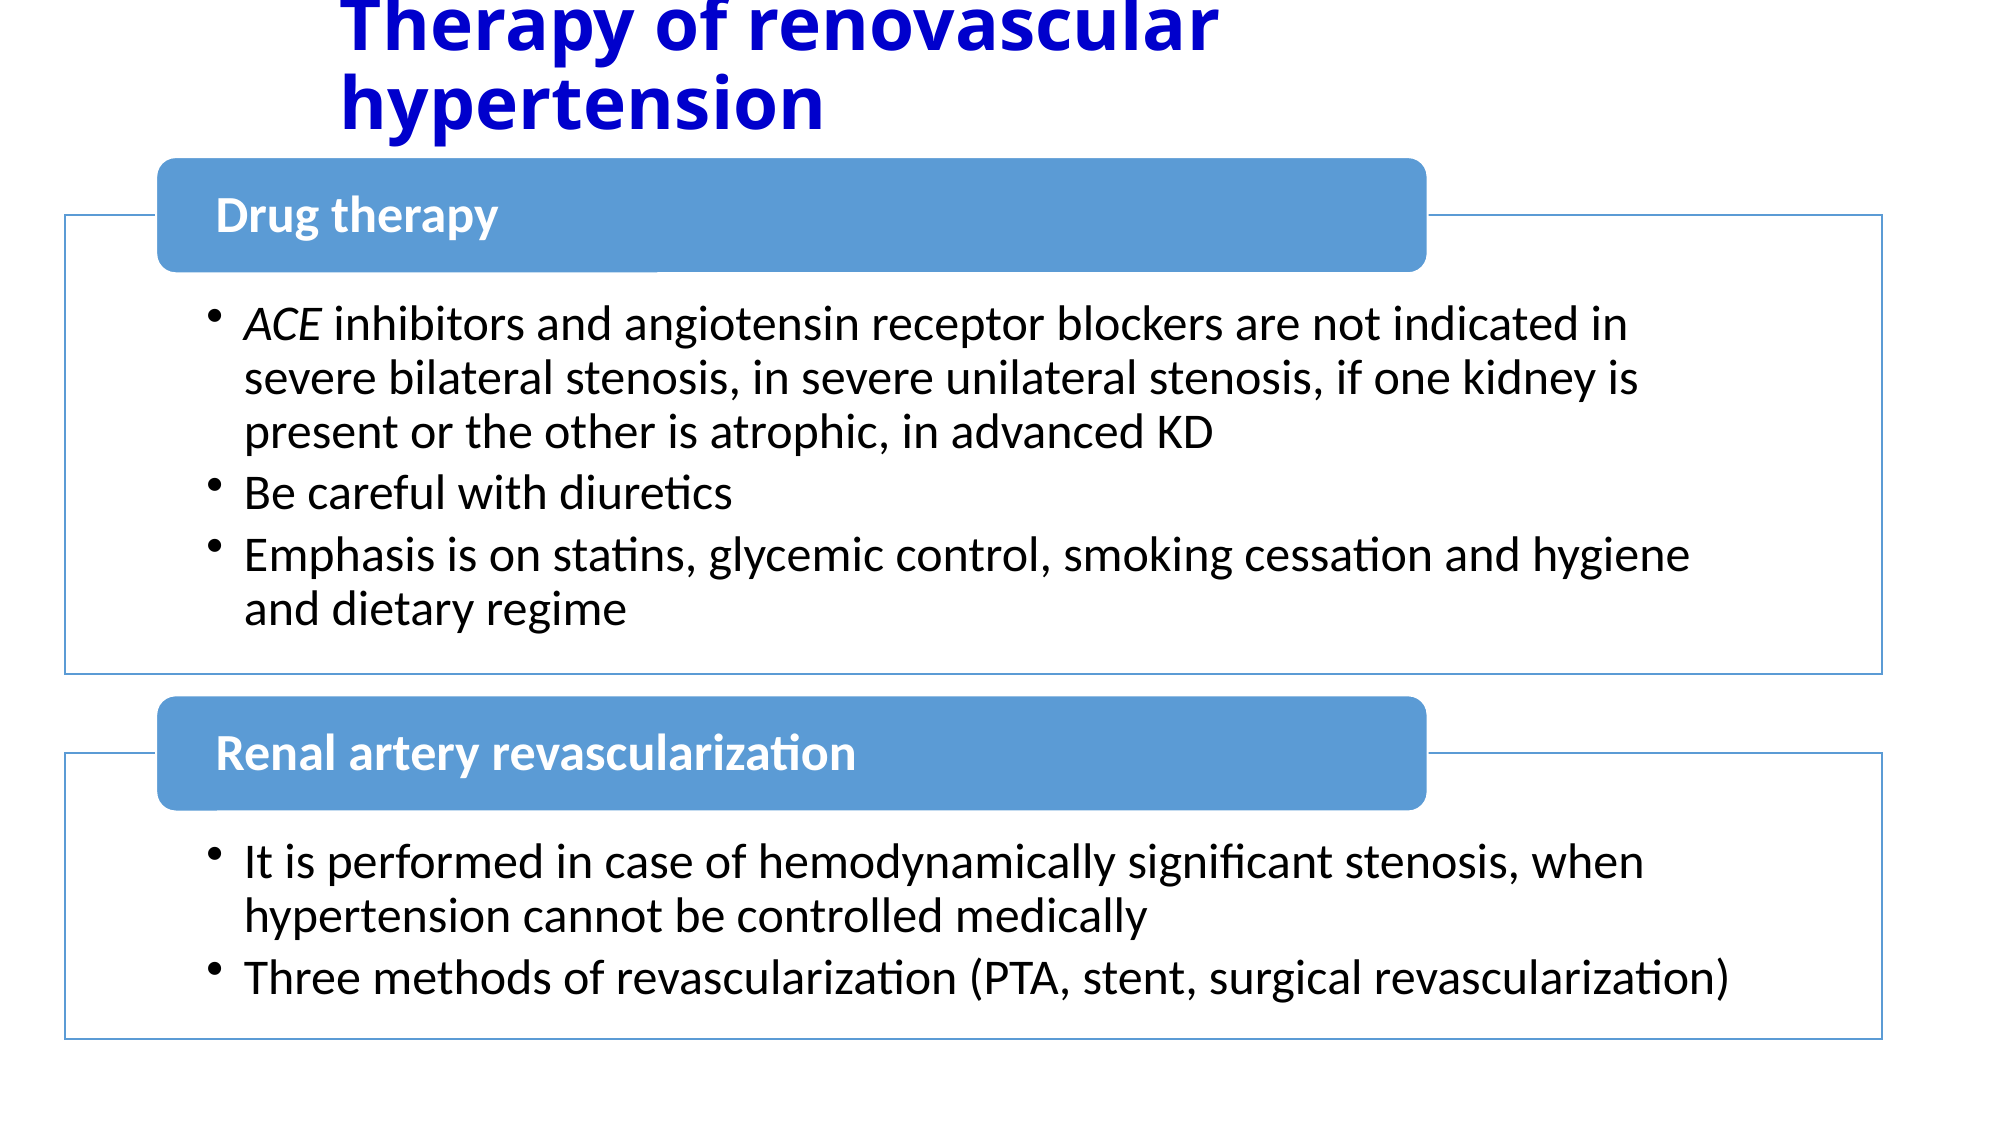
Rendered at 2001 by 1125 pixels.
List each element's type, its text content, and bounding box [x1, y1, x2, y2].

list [65, 125, 1882, 1071]
title Therapy of renovascular hypertension [324, 19, 1675, 114]
